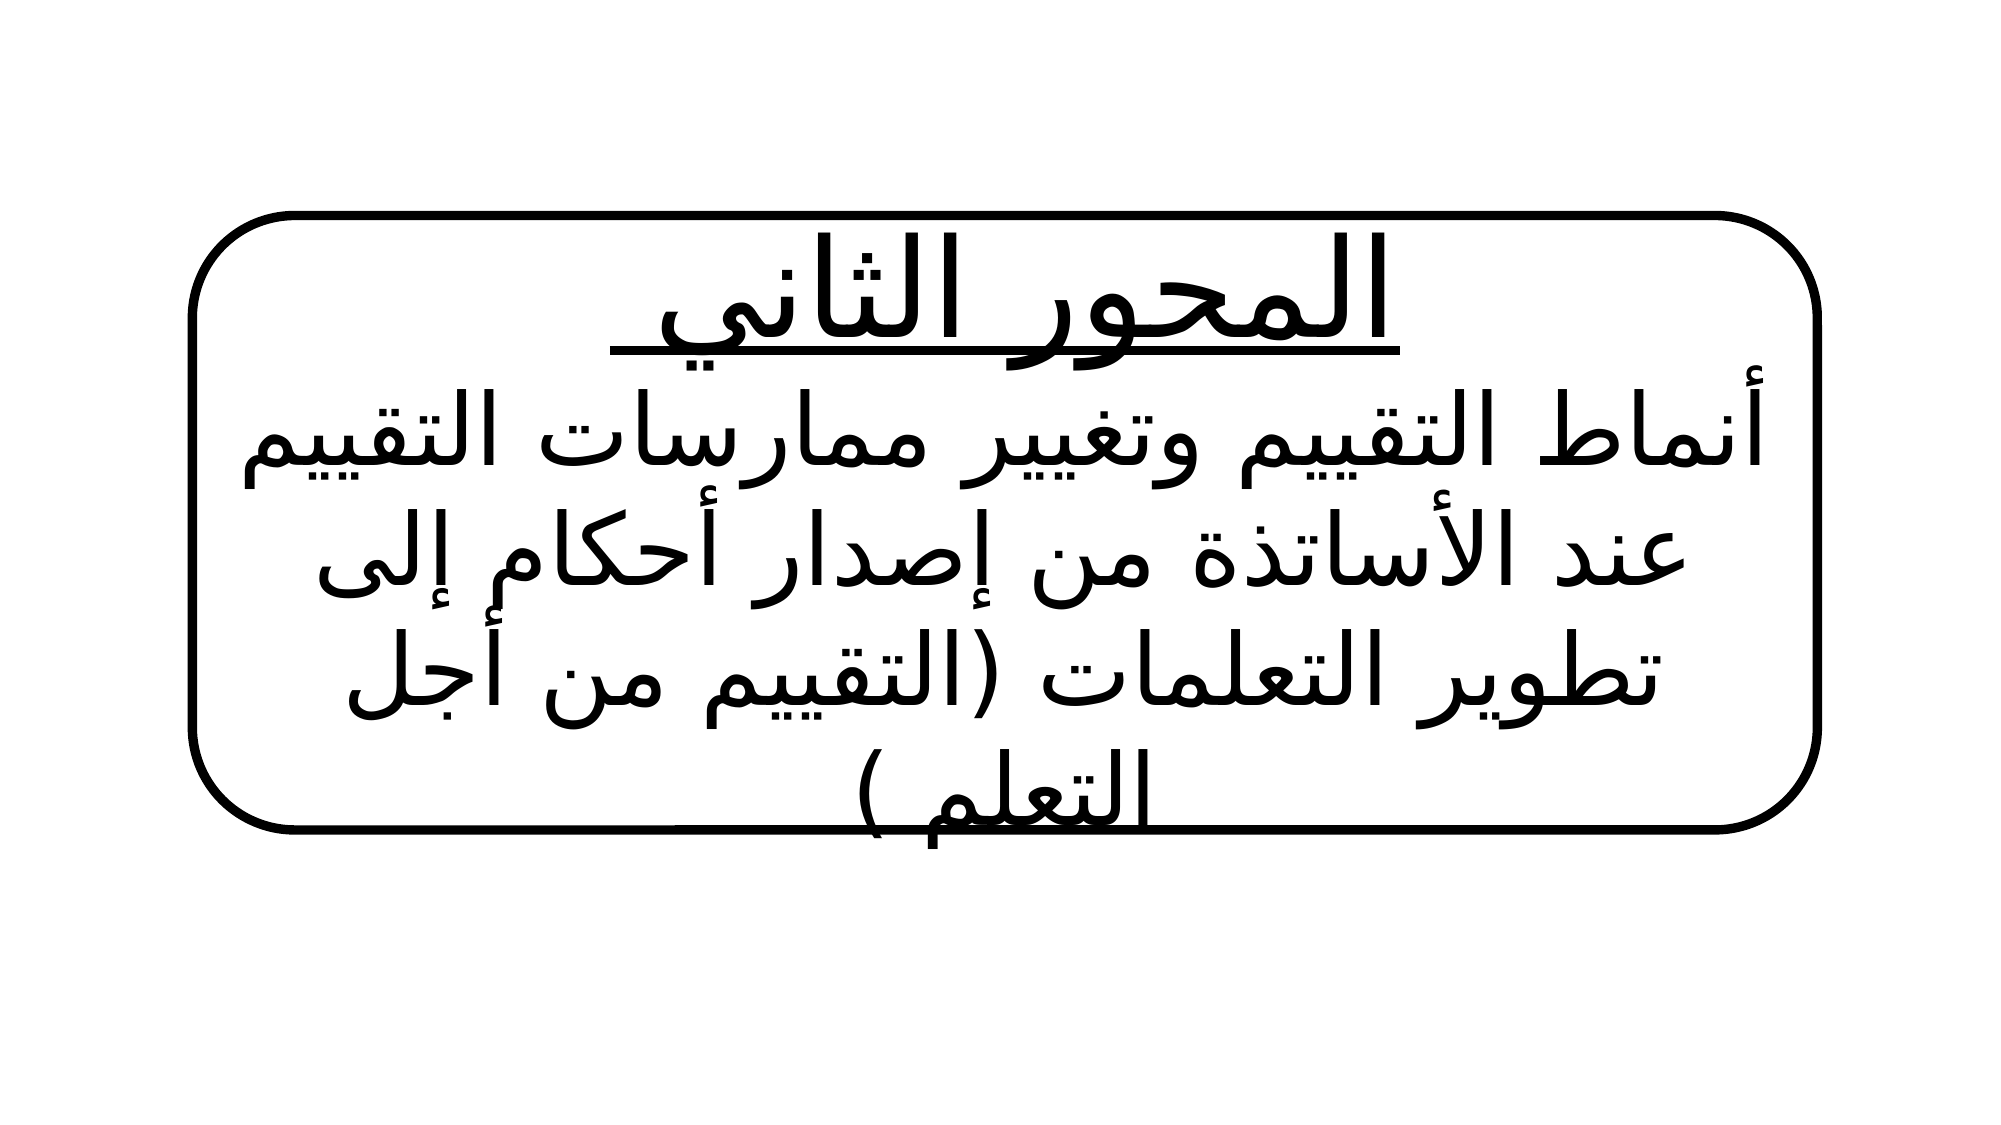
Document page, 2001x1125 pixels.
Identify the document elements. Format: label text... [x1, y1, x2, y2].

text_box المحور الثاني أنماط التقييم وتغيير ممارسات التقييم عند الأساتذة من إصدار أحكام إلى تطوير التعلمات (التقييم من أجل التعلم ) [191, 214, 1819, 831]
